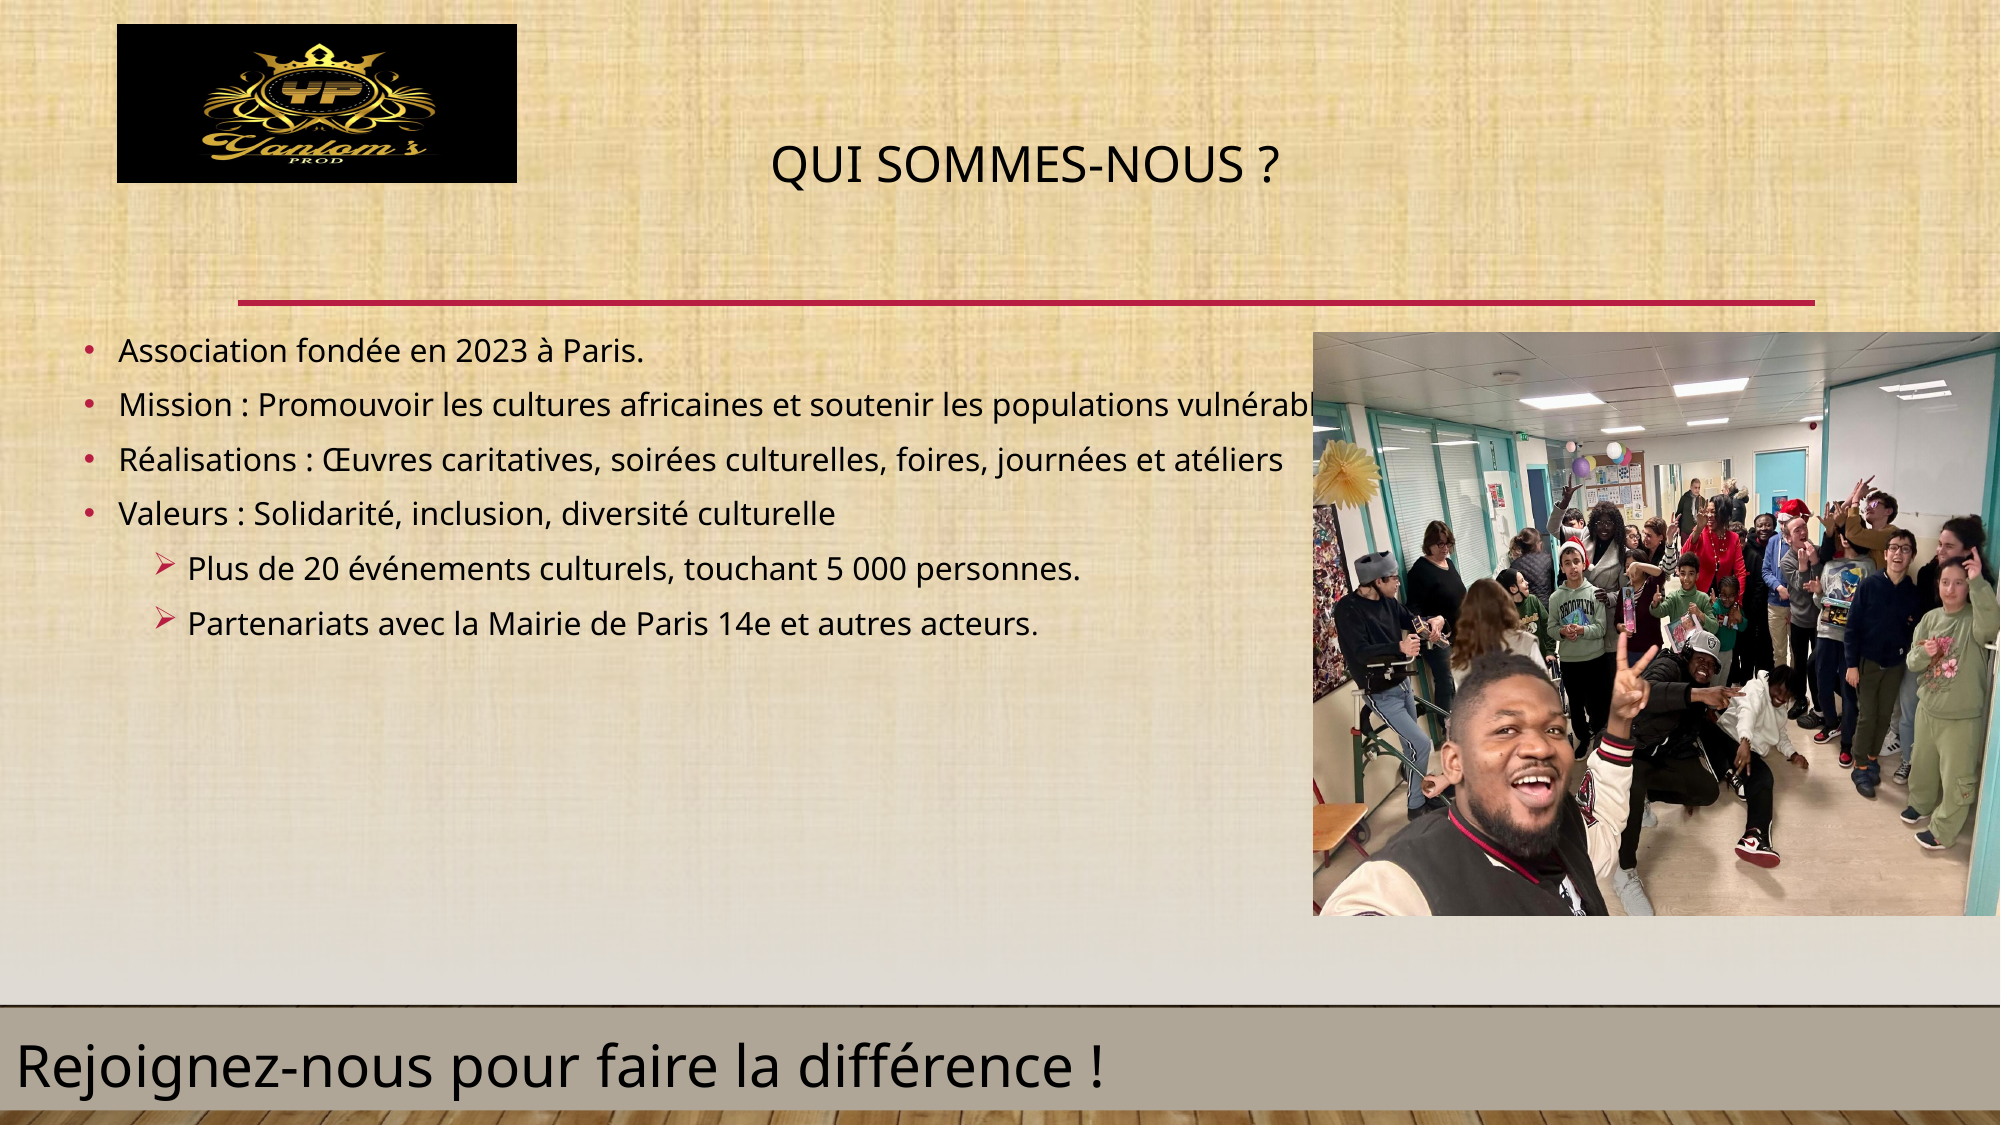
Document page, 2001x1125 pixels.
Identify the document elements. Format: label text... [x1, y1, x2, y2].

picture [117, 24, 517, 183]
picture [0, 1111, 2000, 1125]
list Association fondée en 2023 à Paris. Mission : Promouvoir les cultures africaines et soutenir les populations vulnérables. Réalisations : Œuvres caritatives, soirées culturelles, foires, journées et atéliers Valeurs : Solidarité, inclusion, diversité culturelle Plus de 20 événements culturels, touchant 5 000 personnes. Partenariats avec la Mairie de Paris 14e et autres acteurs. [0, 263, 1814, 720]
picture [1313, 332, 2000, 916]
title Qui Sommes-Nous ? [237, 132, 1814, 205]
list Rejoignez-nous pour faire la différence ! [0, 1007, 2000, 1111]
